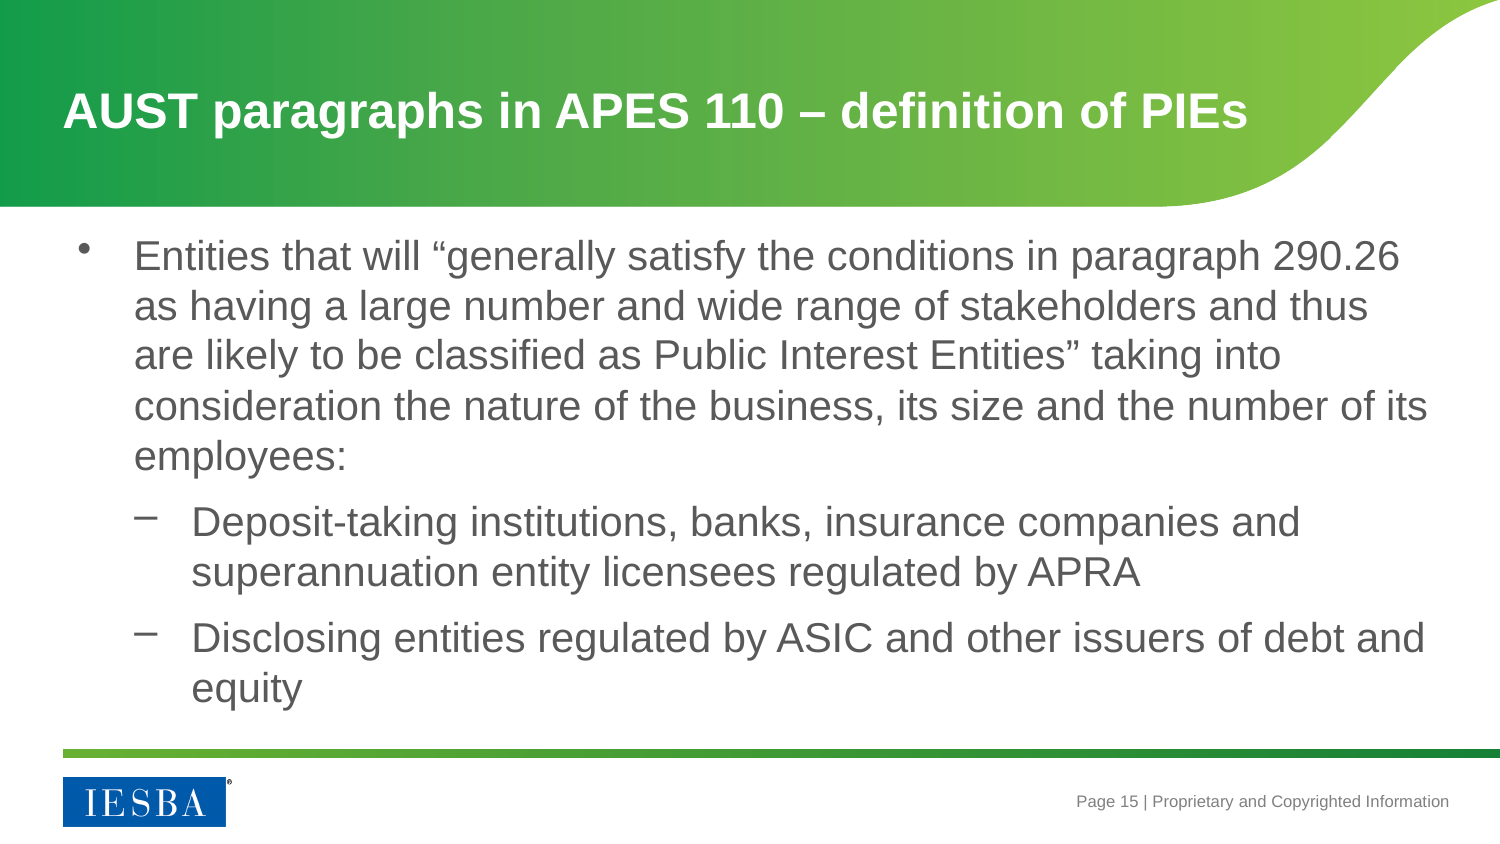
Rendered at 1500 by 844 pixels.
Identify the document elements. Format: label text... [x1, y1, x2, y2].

title AUST paragraphs in APES 110 – definition of PIEs [62, 75, 1300, 142]
picture [0, 0, 1500, 207]
picture [63, 777, 232, 827]
list Entities that will “generally satisfy the conditions in paragraph 290.26 as having a large number and wide range of stakeholders and thus are likely to be classified as Public Interest Entities” taking into consideration the nature of the business, its size and the number of its employees: Deposit-taking institutions, banks, insurance companies and superannuation entity licensees regulated by APRA Disclosing entities regulated by ASIC and other issuers of debt and equity [62, 220, 1450, 724]
